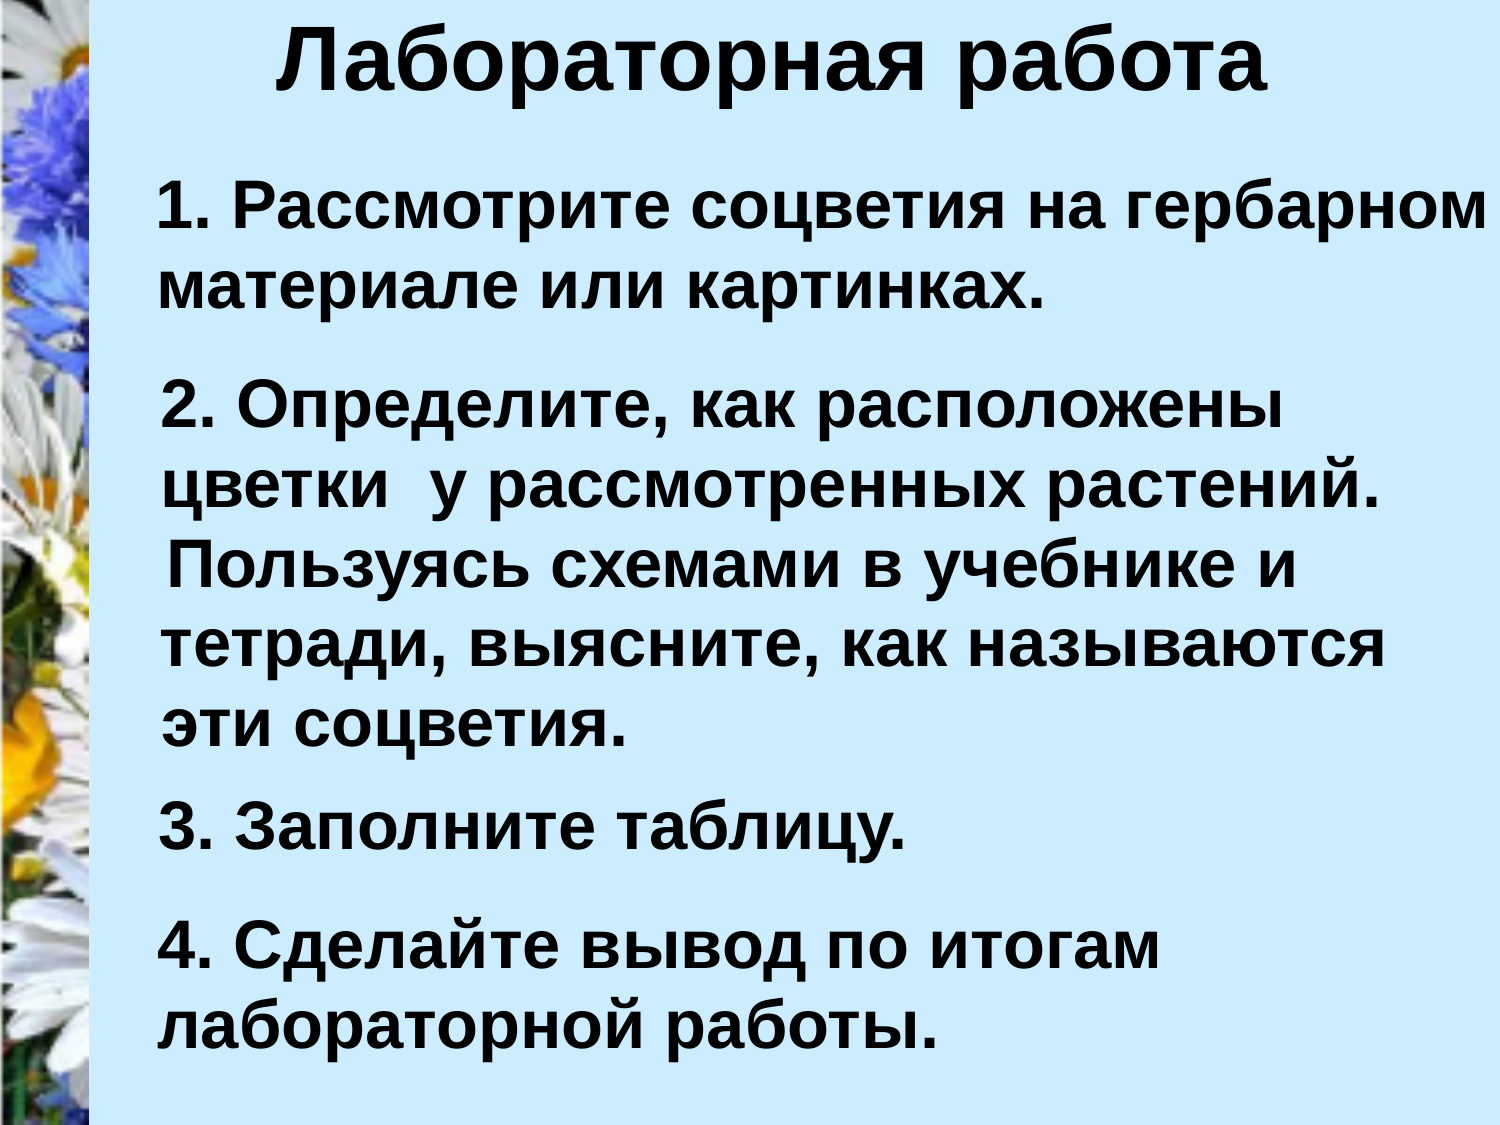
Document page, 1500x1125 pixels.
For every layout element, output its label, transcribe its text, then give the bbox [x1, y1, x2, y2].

text_box 2. Определите, как расположены [160, 358, 1306, 438]
text_box материале или картинках. [156, 239, 1048, 322]
picture [0, 0, 89, 1125]
text_box 1. Рассмотрите соцветия на гербарном [155, 159, 1500, 243]
text_box Пользуясь схемами в учебнике и [166, 518, 1319, 598]
text_box 3. Заполните таблицу. [158, 780, 909, 863]
text_box Лабораторная работа [276, 0, 1270, 109]
text_box эти соцветия. [161, 677, 630, 761]
text_box 4. Сделайте вывод по итогам [157, 899, 1183, 983]
text_box тетради, выясните, как называются [159, 598, 1408, 681]
text_box цветки у рассмотренных растений. [160, 438, 1402, 521]
text_box лабораторной работы. [157, 979, 941, 1063]
